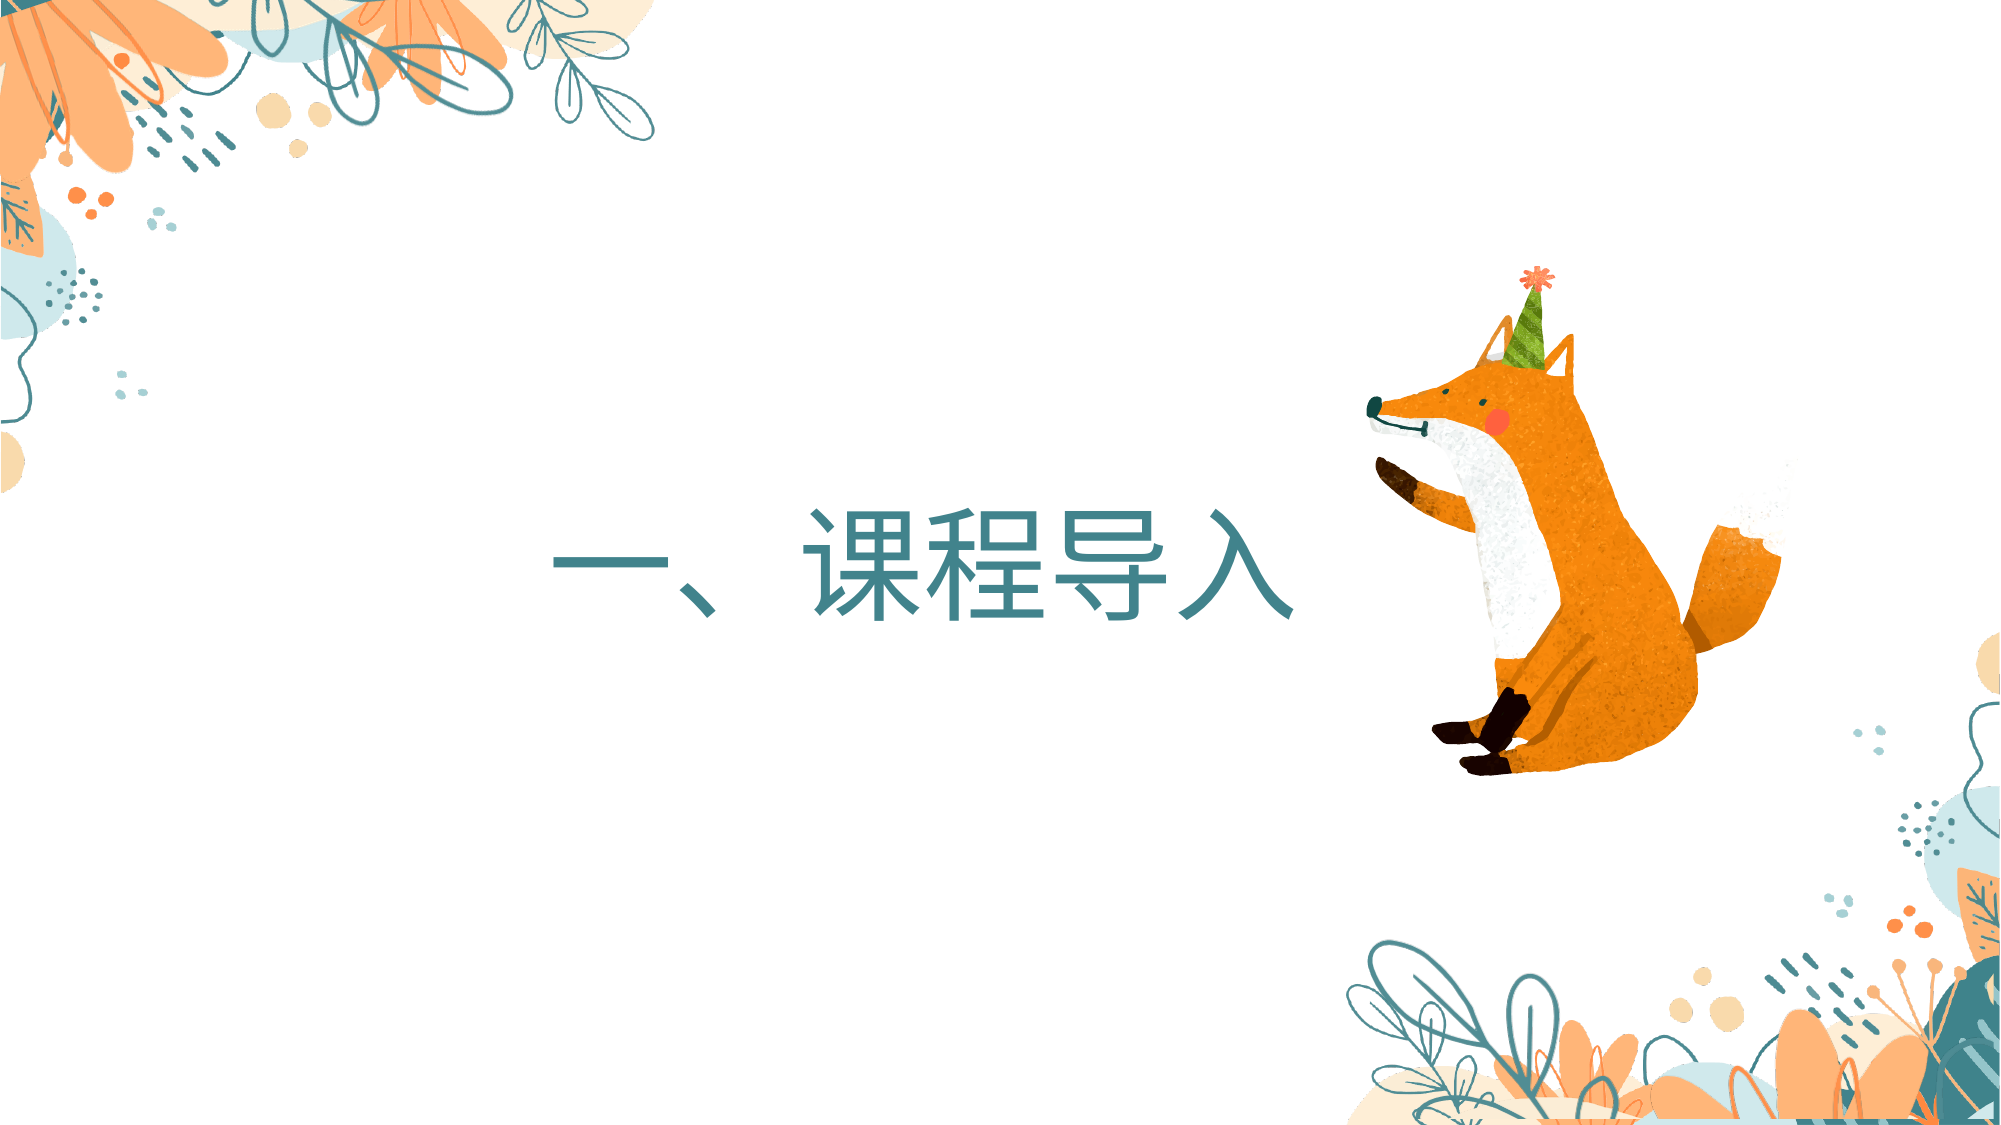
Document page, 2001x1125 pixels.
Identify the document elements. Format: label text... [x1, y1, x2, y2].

picture [1345, 266, 2000, 1125]
picture [0, 0, 715, 1058]
text_box 一、课程导入 [715, 479, 1366, 644]
